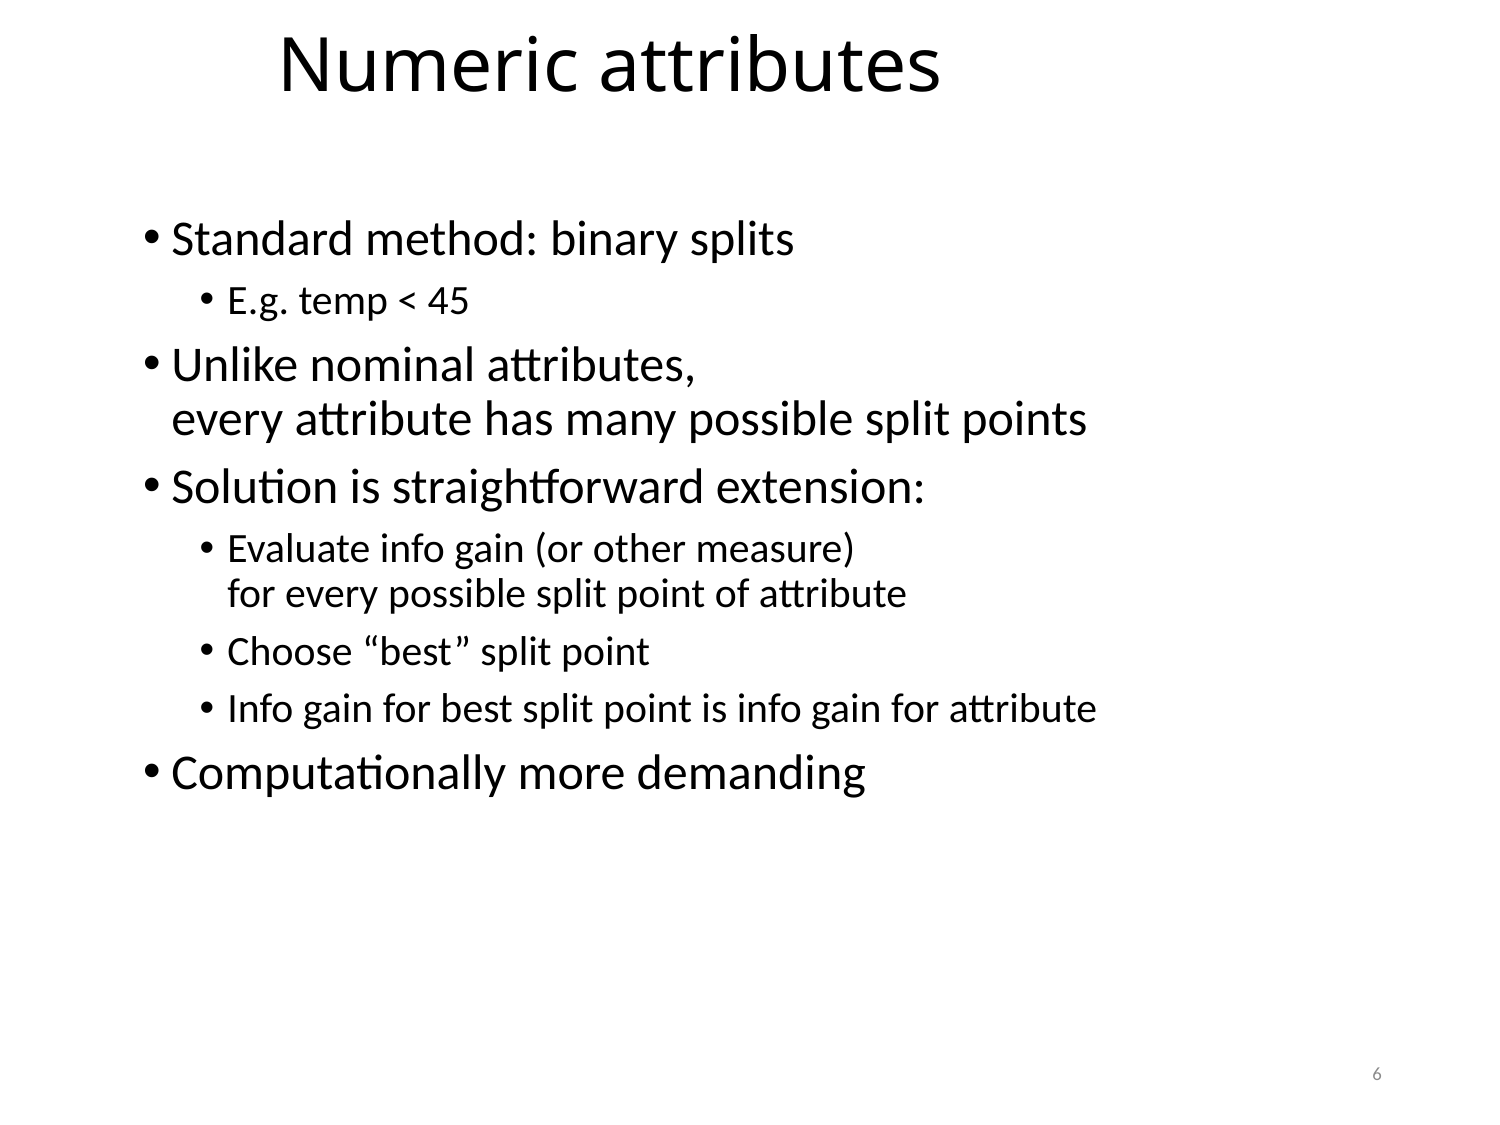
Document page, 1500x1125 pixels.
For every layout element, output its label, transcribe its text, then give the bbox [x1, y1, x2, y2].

title Numeric attributes [262, 0, 1500, 148]
slide_number 6 [1059, 1042, 1397, 1103]
list Standard method: binary splits E.g. temp < 45 Unlike nominal attributes, every attribute has many possible split points Solution is straightforward extension: Evaluate info gain (or other measure) for every possible split point of attribute Choose “best” split point Info gain for best split point is info gain for attribute Computationally more demanding [128, 204, 1399, 857]
